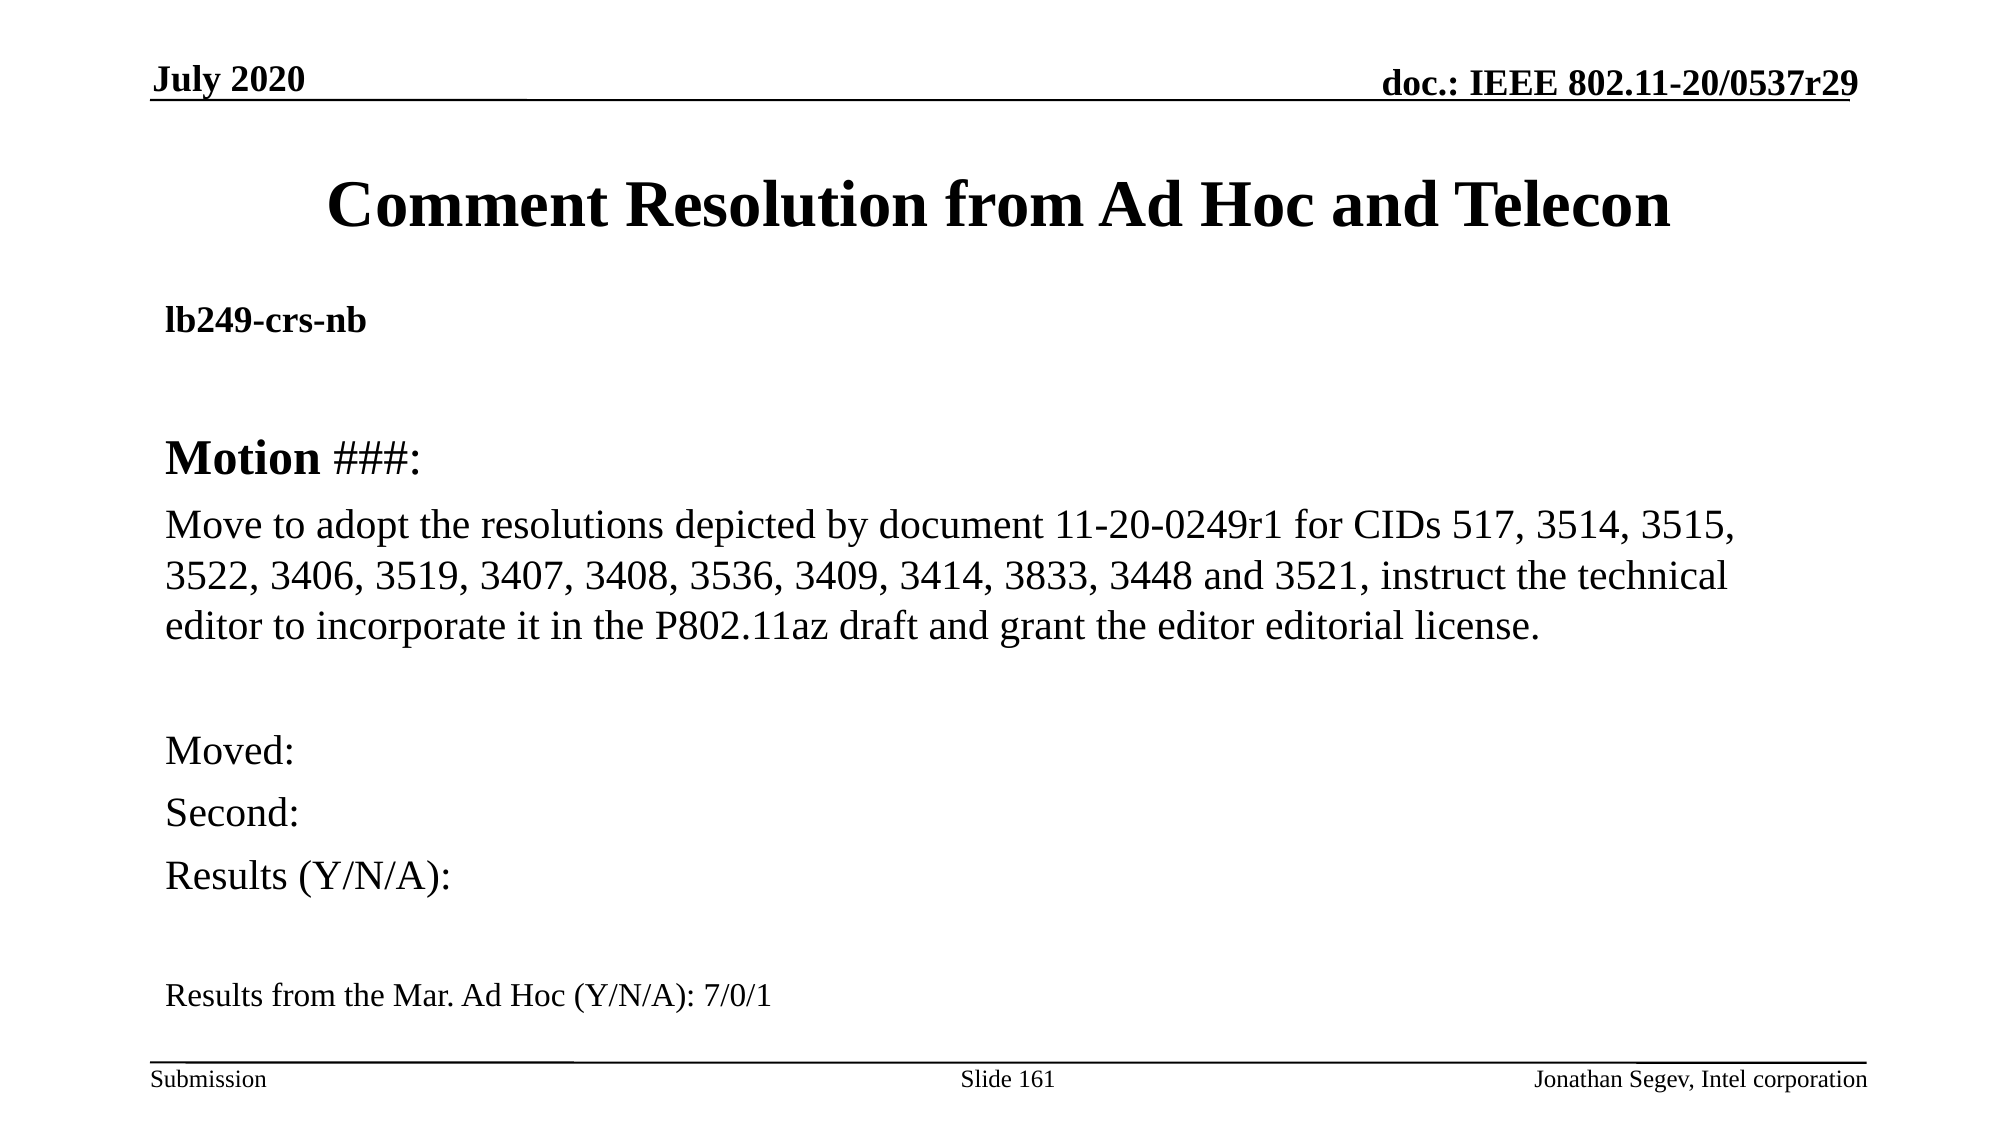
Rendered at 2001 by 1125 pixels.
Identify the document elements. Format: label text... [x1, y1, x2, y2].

title Comment Resolution from Ad Hoc and Telecon [149, 112, 1850, 286]
list lb249-crs-nb Motion ###: Move to adopt the resolutions depicted by document 11-20-0249r1 for CIDs 517, 3514, 3515, 3522, 3406, 3519, 3407, 3408, 3536, 3409, 3414, 3833, 3448 and 3521, instruct the technical editor to incorporate it in the P802.11az draft and grant the editor editorial license. Moved: Second: Results (Y/N/A): Results from the Mar. Ad Hoc (Y/N/A): 7/0/1 [149, 286, 1850, 1000]
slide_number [152, 54, 563, 100]
slide_number Slide 161 [950, 1061, 1067, 1123]
footer Jonathan Segev, Intel corporation [1171, 1061, 1869, 1093]
